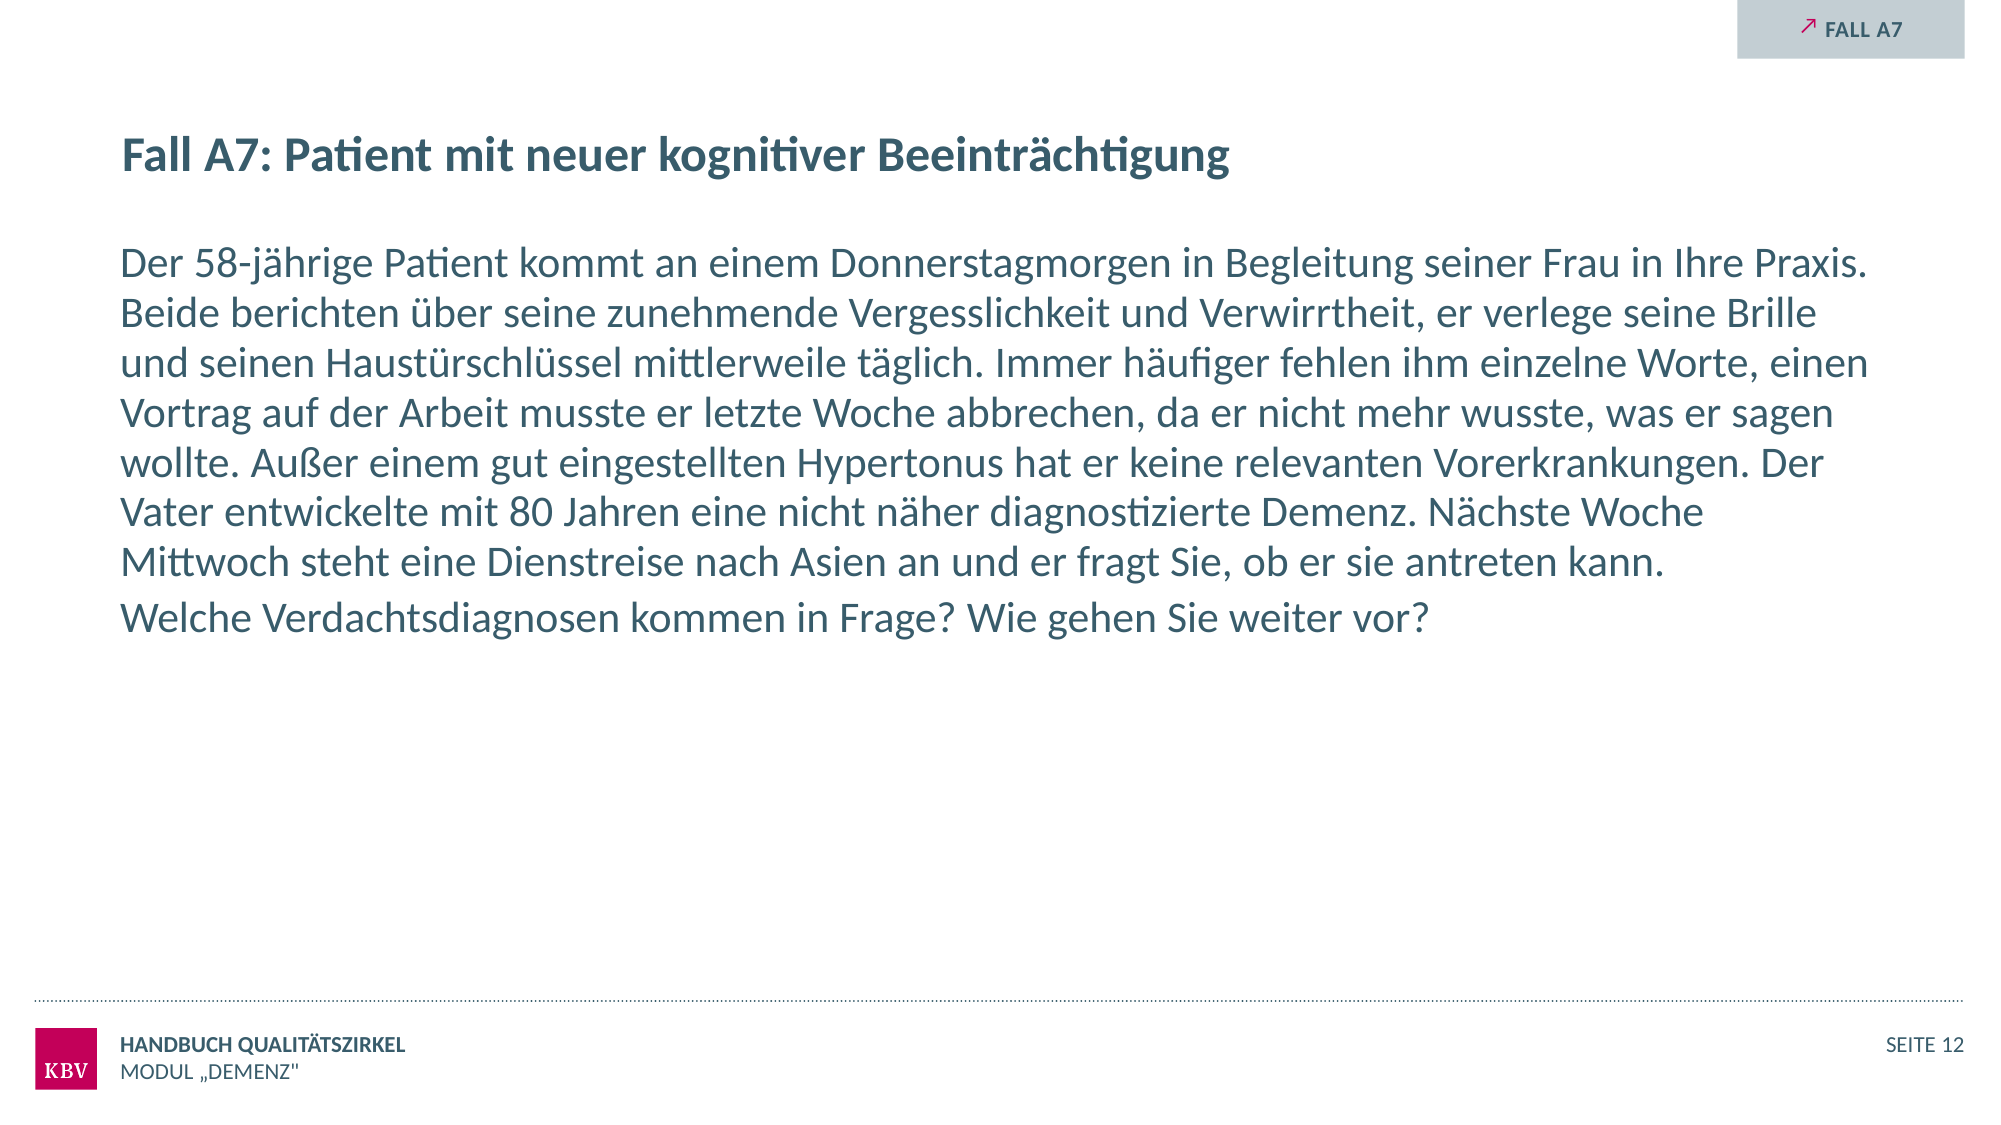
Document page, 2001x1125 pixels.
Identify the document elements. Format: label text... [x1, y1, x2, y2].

title Fall A7: Patient mit neuer kognitiver Beeinträchtigung [122, 129, 1880, 201]
footer Handbuch Qualitätszirkel [120, 1030, 1668, 1057]
list Fall a7 [1737, 0, 1965, 59]
list Der 58-jährige Patient kommt an einem Donnerstagmorgen in Begleitung seiner Frau in Ihre Praxis. Beide berichten über seine zunehmende Vergesslichkeit und Verwirrtheit, er verlege seine Brille und seinen Haustürschlüssel mittlerweile täglich. Immer häufiger fehlen ihm einzelne Worte, einen Vortrag auf der Arbeit musste er letzte Woche abbrechen, da er nicht mehr wusste, was er sagen wollte. Außer einem gut eingestellten Hypertonus hat er keine relevanten Vorerkrankungen. Der Vater entwickelte mit 80 Jahren eine nicht näher diagnostizierte Demenz. Nächste Woche Mittwoch steht eine Dienstreise nach Asien an und er fragt Sie, ob er sie antreten kann. Welche Verdachtsdiagnosen kommen in Frage? Wie gehen Sie weiter vor? [120, 237, 1880, 945]
slide_number Seite 12 [1787, 1030, 1965, 1057]
slide_number Modul „Demenz" [120, 1057, 1668, 1084]
